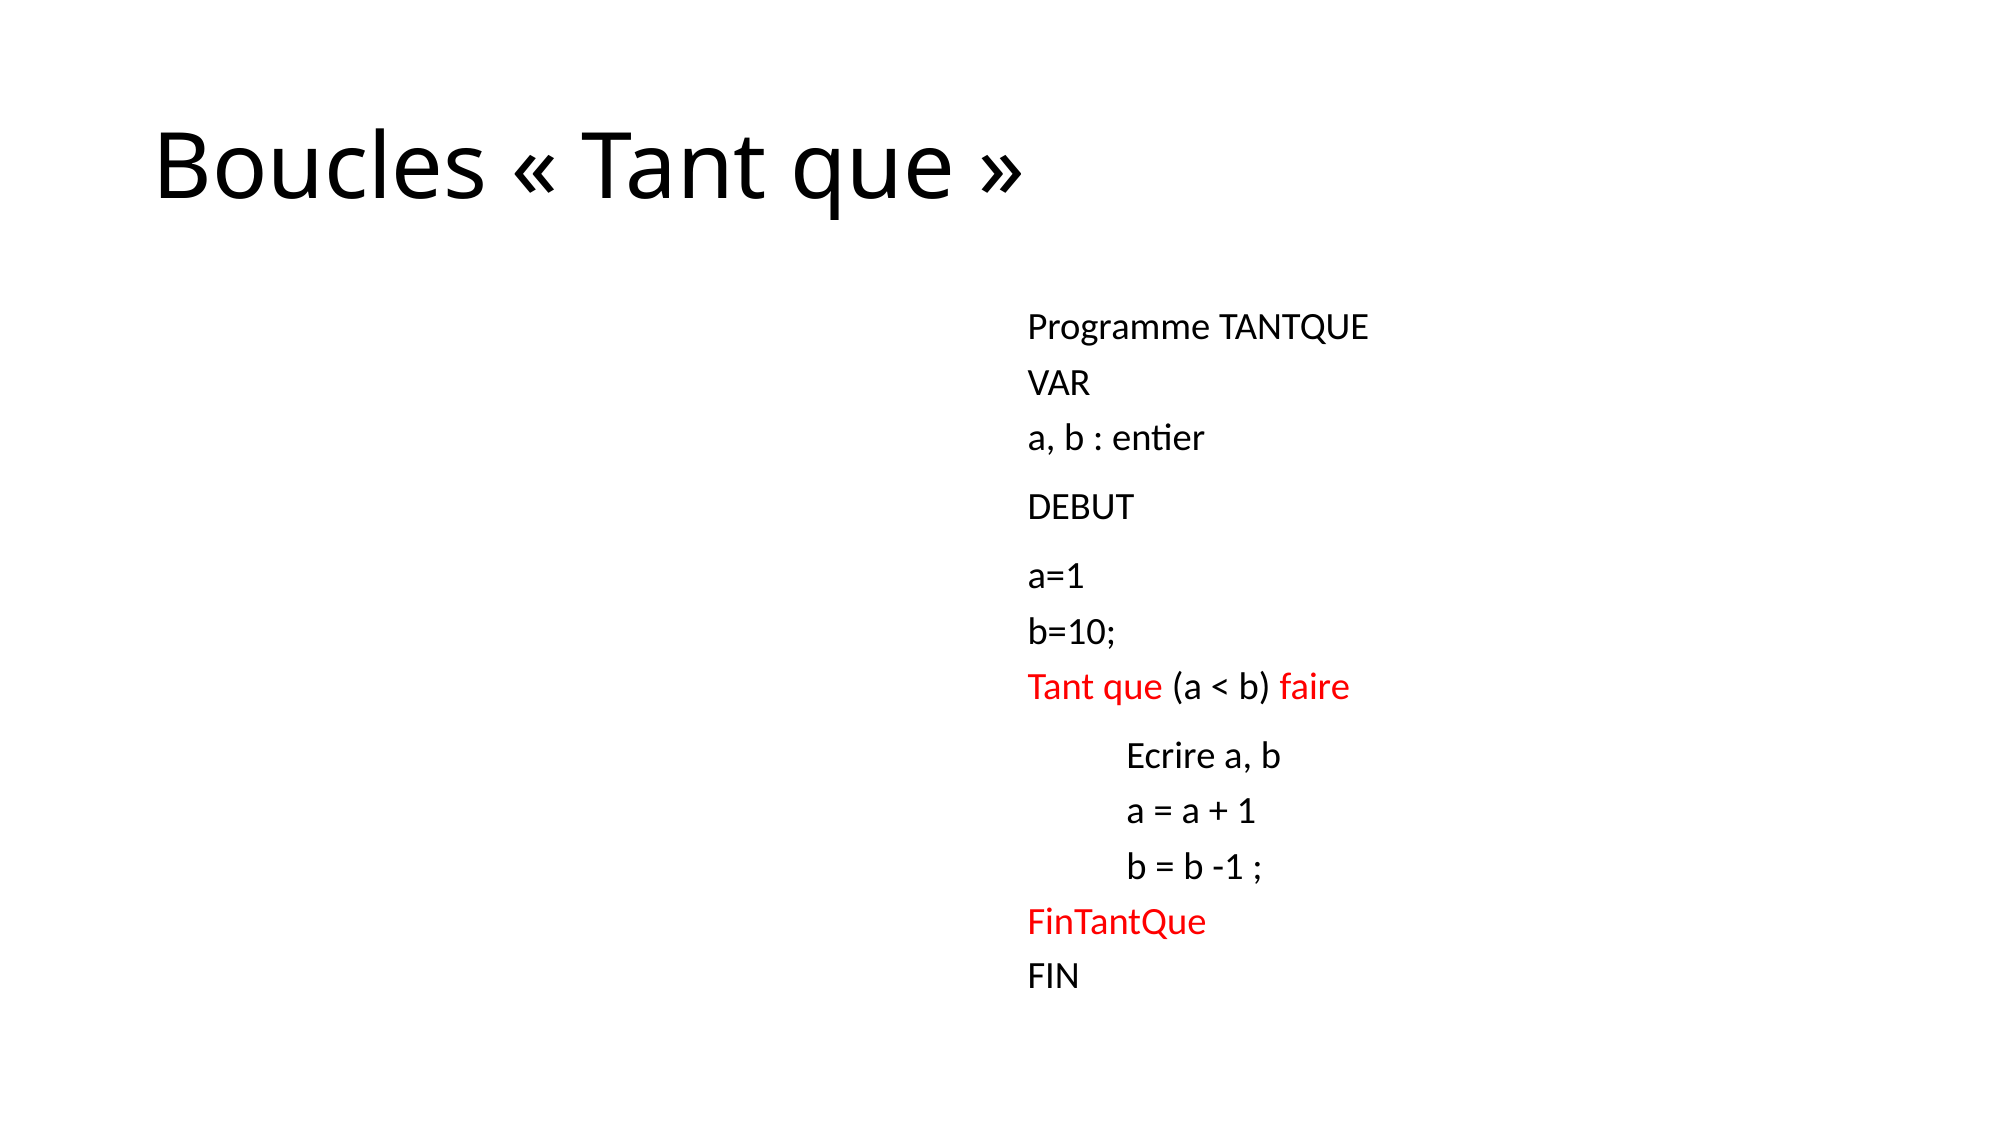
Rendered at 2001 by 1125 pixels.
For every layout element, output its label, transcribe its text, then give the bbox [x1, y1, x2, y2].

list Programme TANTQUE VAR a, b : entier DEBUT a=1 b=10; Tant que (a < b) faire Ecrire a, b a = a + 1 b = b -1 ; FinTantQue FIN [1012, 299, 1863, 1014]
title Boucles « Tant que » [137, 59, 1863, 278]
